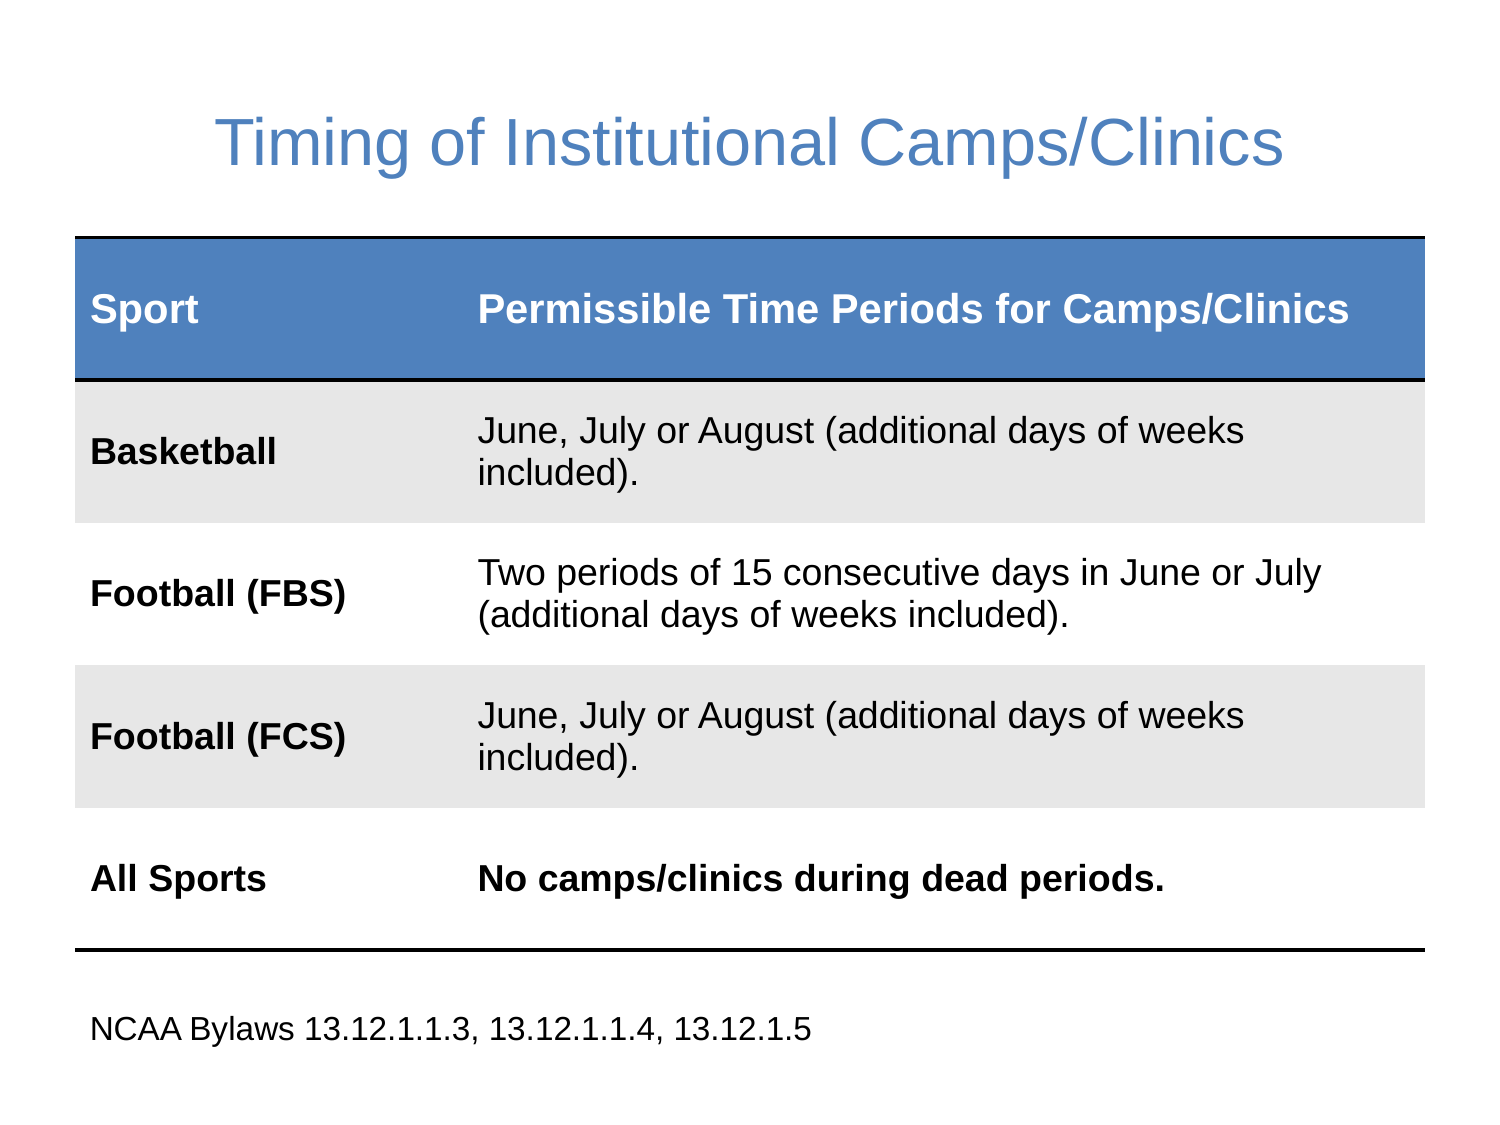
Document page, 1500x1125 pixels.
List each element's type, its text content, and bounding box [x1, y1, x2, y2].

table_cell Football (FBS) [75, 523, 462, 665]
table_cell June, July or August (additional days of weeks included). [462, 382, 1425, 523]
table_cell June, July or August (additional days of weeks included). [462, 665, 1425, 808]
table_cell Two periods of 15 consecutive days in June or July (additional days of weeks included). [462, 523, 1425, 665]
table_cell All Sports [75, 808, 462, 948]
table_cell Basketball [75, 382, 462, 523]
text_box NCAA Bylaws 13.12.1.1.3, 13.12.1.1.4, 13.12.1.5 [74, 999, 1425, 1055]
title Timing of Institutional Camps/Clinics [75, 45, 1425, 233]
table_cell Football (FCS) [75, 665, 462, 808]
table_header Sport [75, 239, 462, 378]
table_cell No camps/clinics during dead periods. [462, 808, 1425, 948]
table_header Permissible Time Periods for Camps/Clinics [462, 239, 1425, 378]
